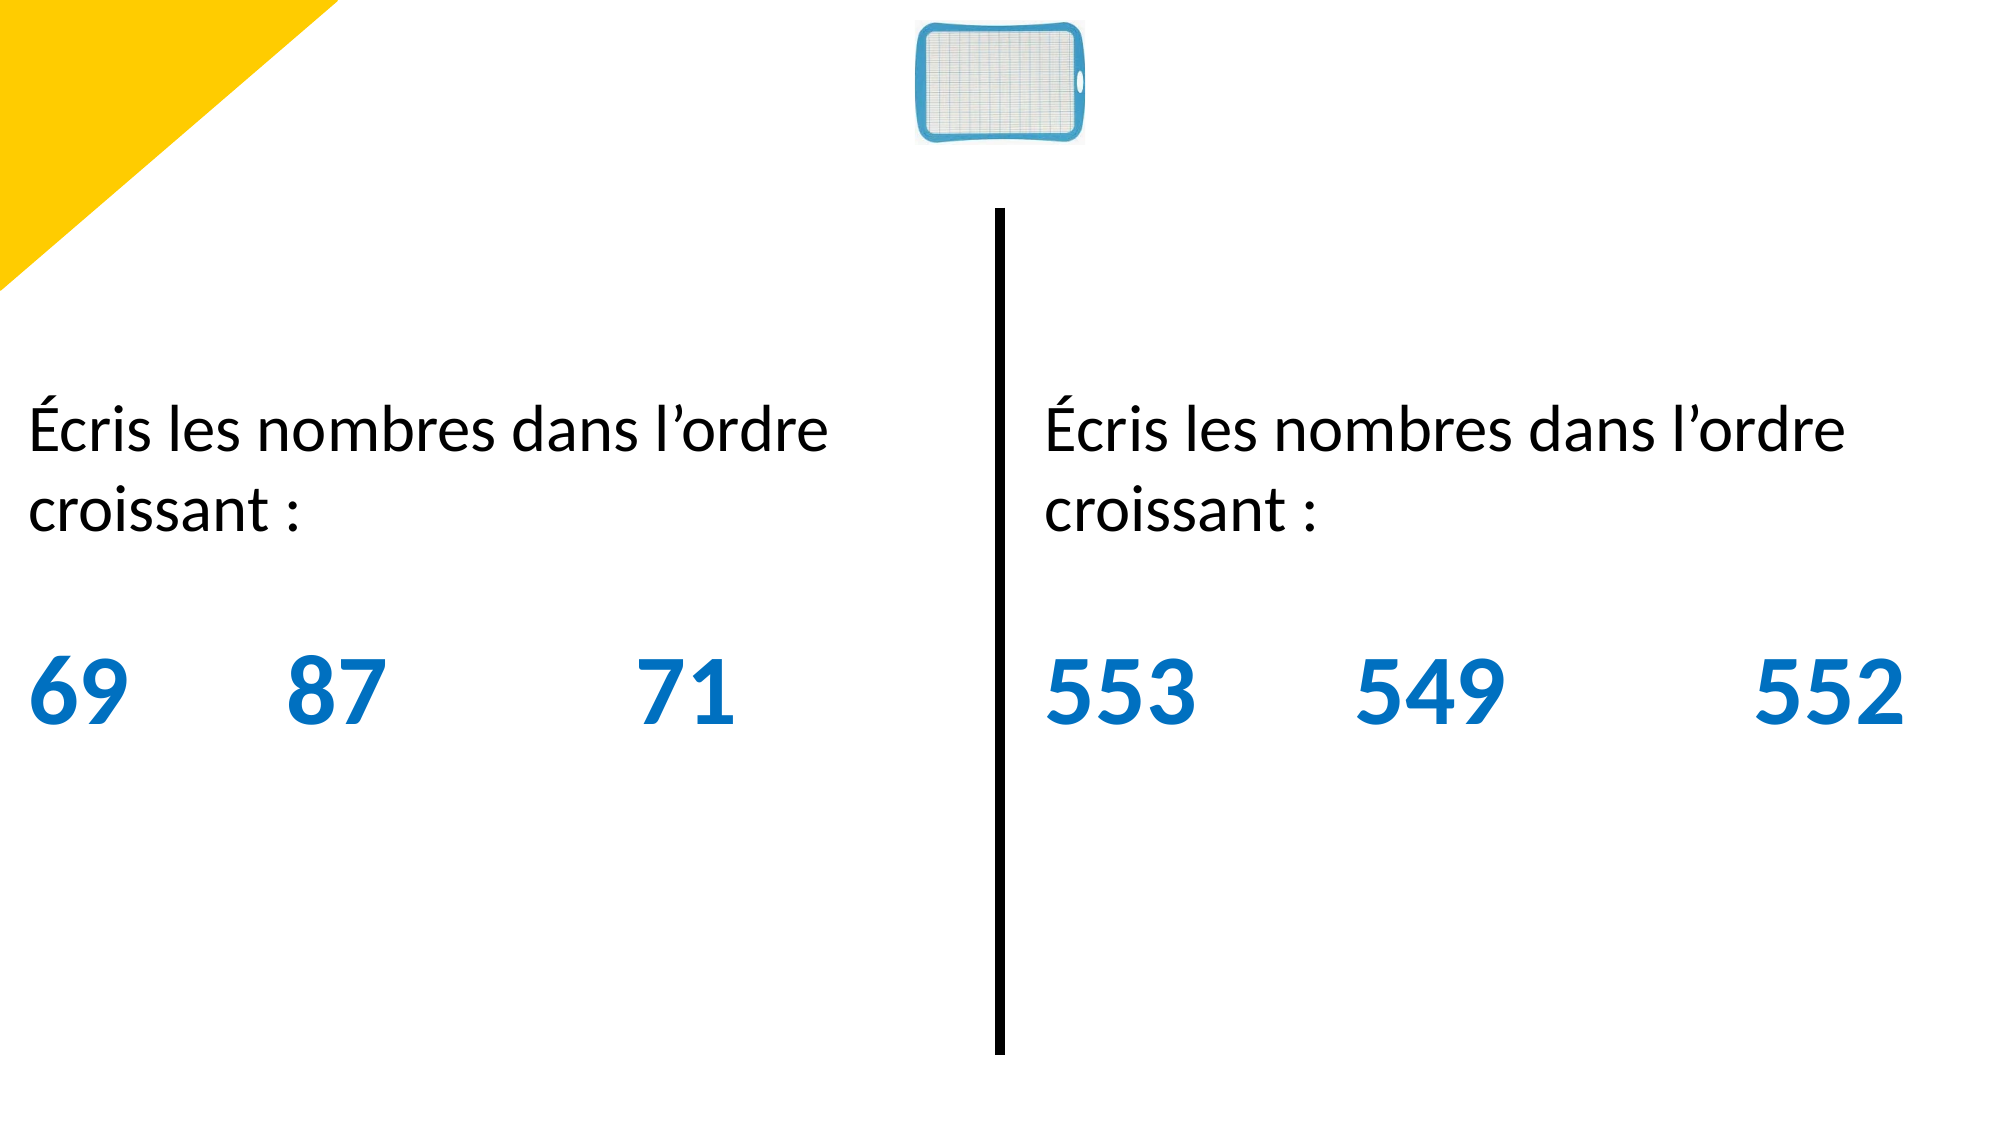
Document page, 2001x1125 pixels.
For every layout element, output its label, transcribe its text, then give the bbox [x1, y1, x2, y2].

picture [914, 20, 1086, 145]
text_box Écris les nombres dans l’ordre croissant : 69 87 71 [13, 377, 966, 833]
text_box Écris les nombres dans l’ordre croissant : 553 549 552 [1030, 377, 1983, 833]
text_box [0, 0, 337, 290]
